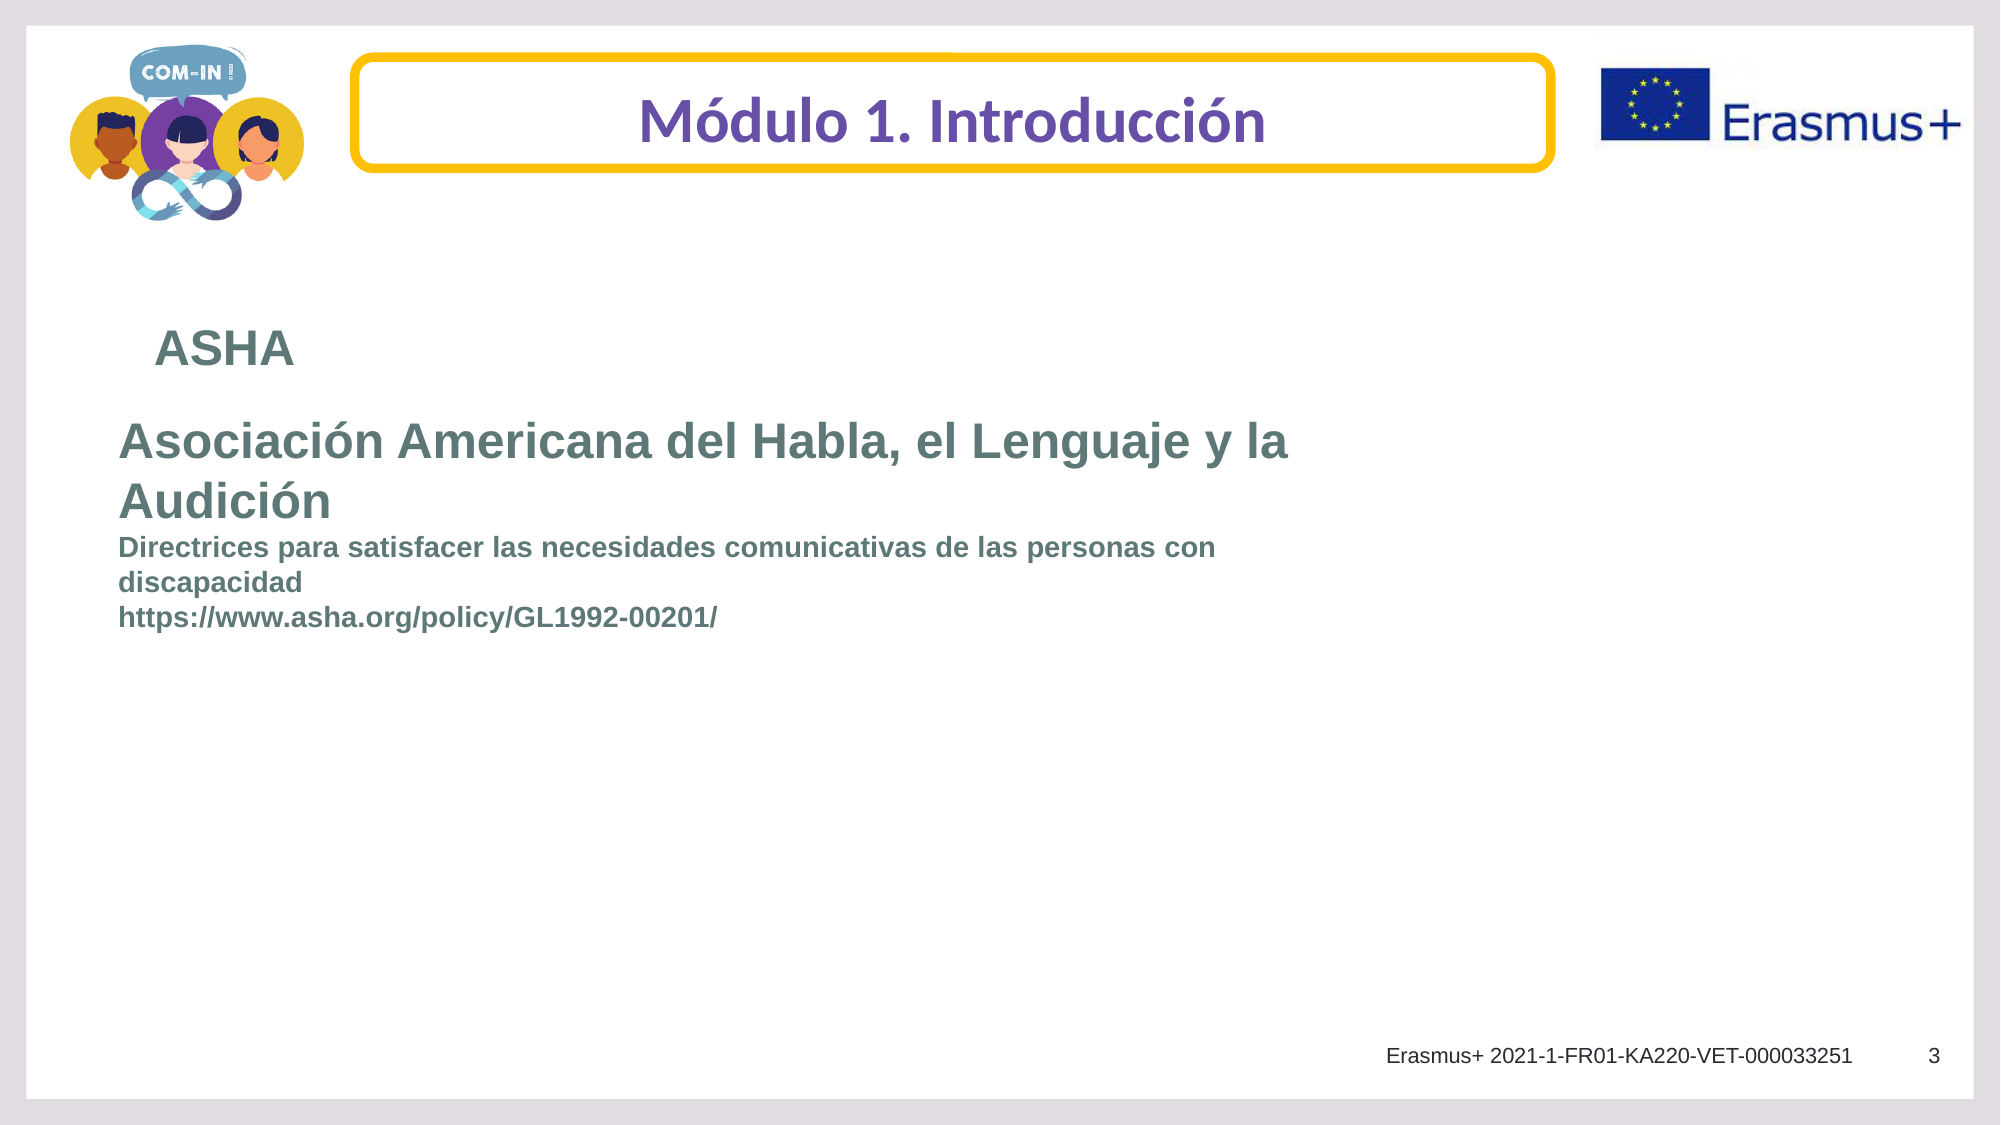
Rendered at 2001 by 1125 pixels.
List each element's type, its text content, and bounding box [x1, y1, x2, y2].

picture [66, 43, 308, 225]
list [1595, 28, 1973, 240]
text_box Módulo 1. Introducción [354, 57, 1551, 169]
text_box Asociación Americana del Habla, el Lenguaje y la Audición Directrices para satisfacer las necesidades comunicativas de las personas con discapacidad https://www.asha.org/policy/GL1992-00201/ [103, 401, 1317, 641]
footer Erasmus+ 2021-1-FR01-KA220-VET-000033251 [1194, 1024, 1869, 1085]
slide_number 3 [1869, 1024, 1956, 1085]
text_box ASHA [138, 307, 310, 383]
